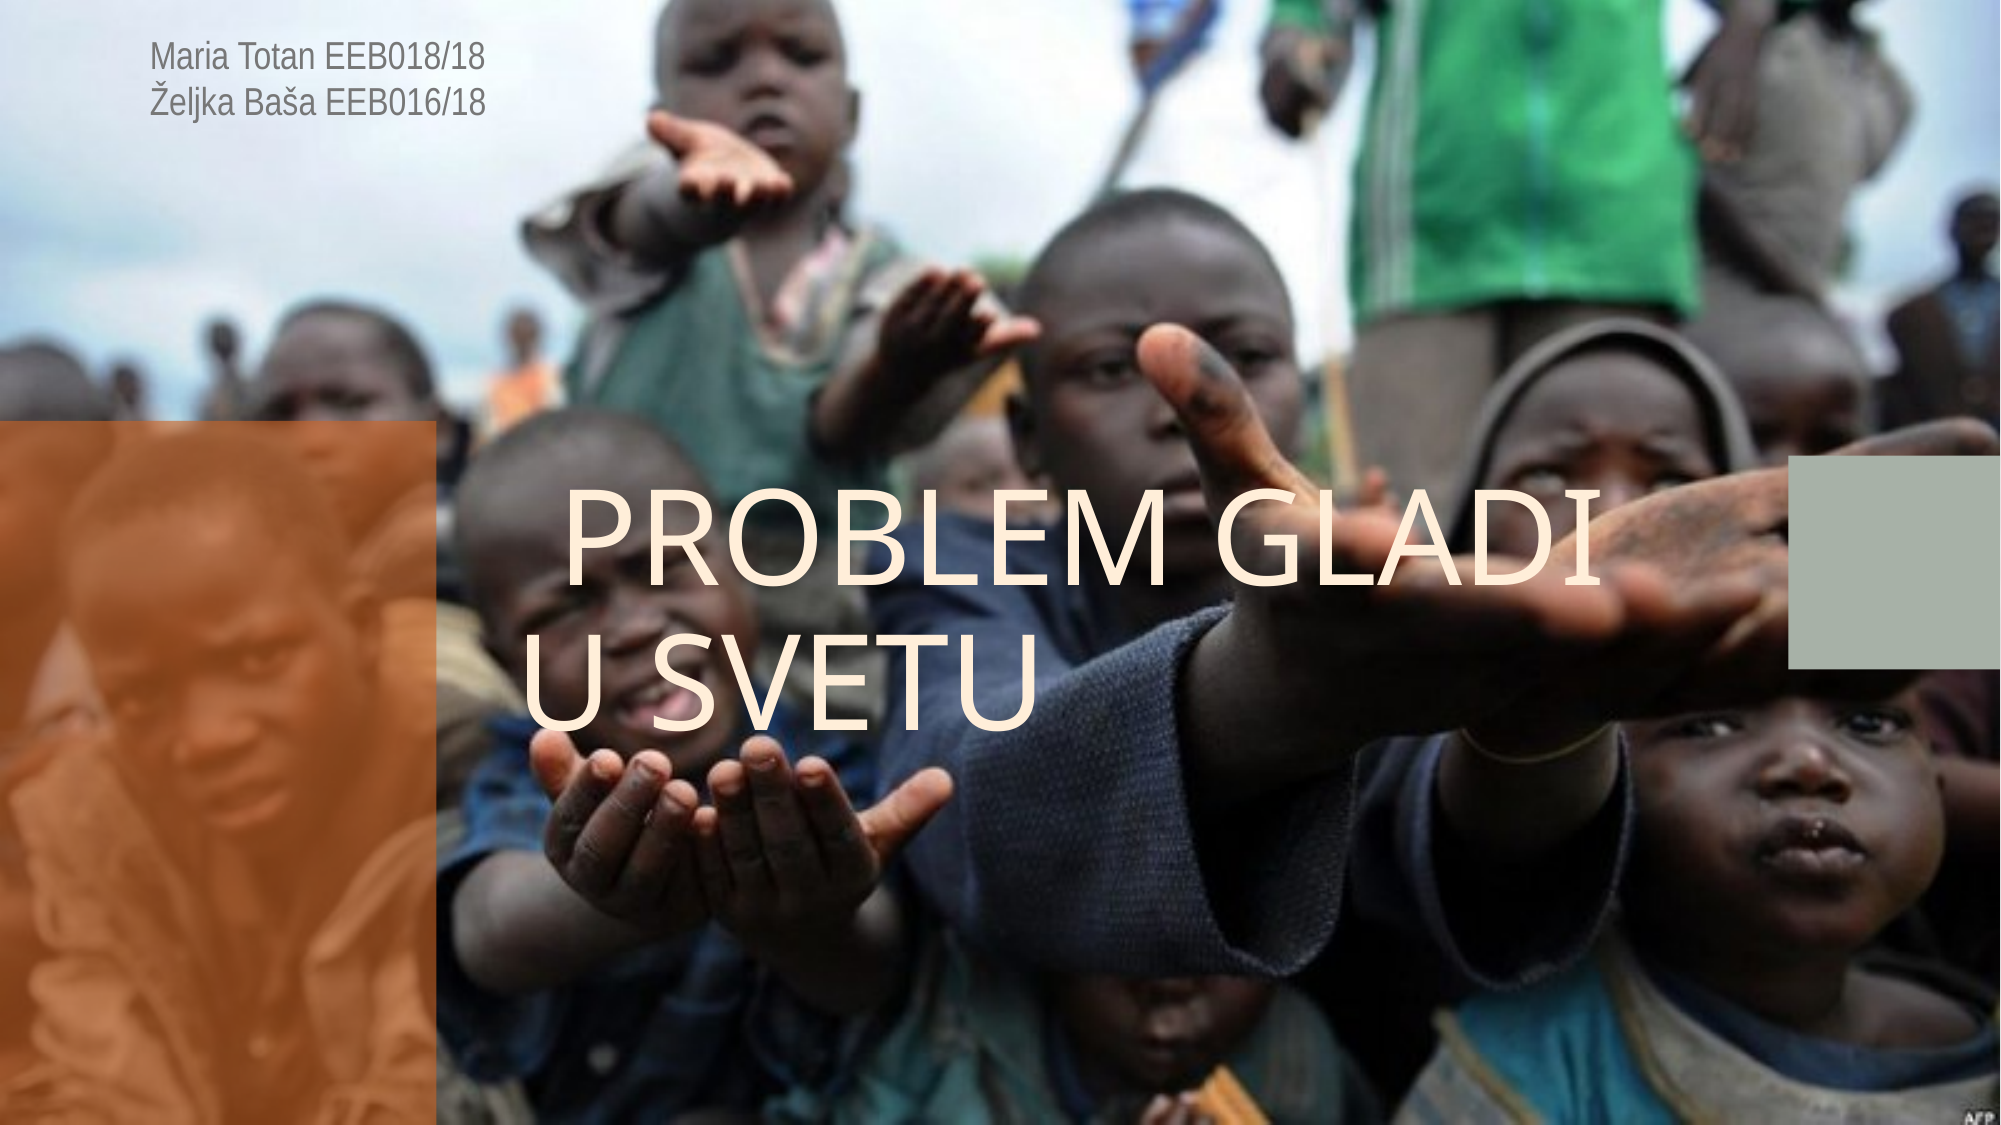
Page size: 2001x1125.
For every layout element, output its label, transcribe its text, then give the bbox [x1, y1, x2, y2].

picture [0, 0, 2001, 1125]
text_box U SVETU [501, 589, 1062, 765]
text_box PROBLEM GLADI [543, 444, 1913, 620]
text_box Maria Totan EEB018/18 Željka Baša EEB016/18 [135, 22, 502, 131]
